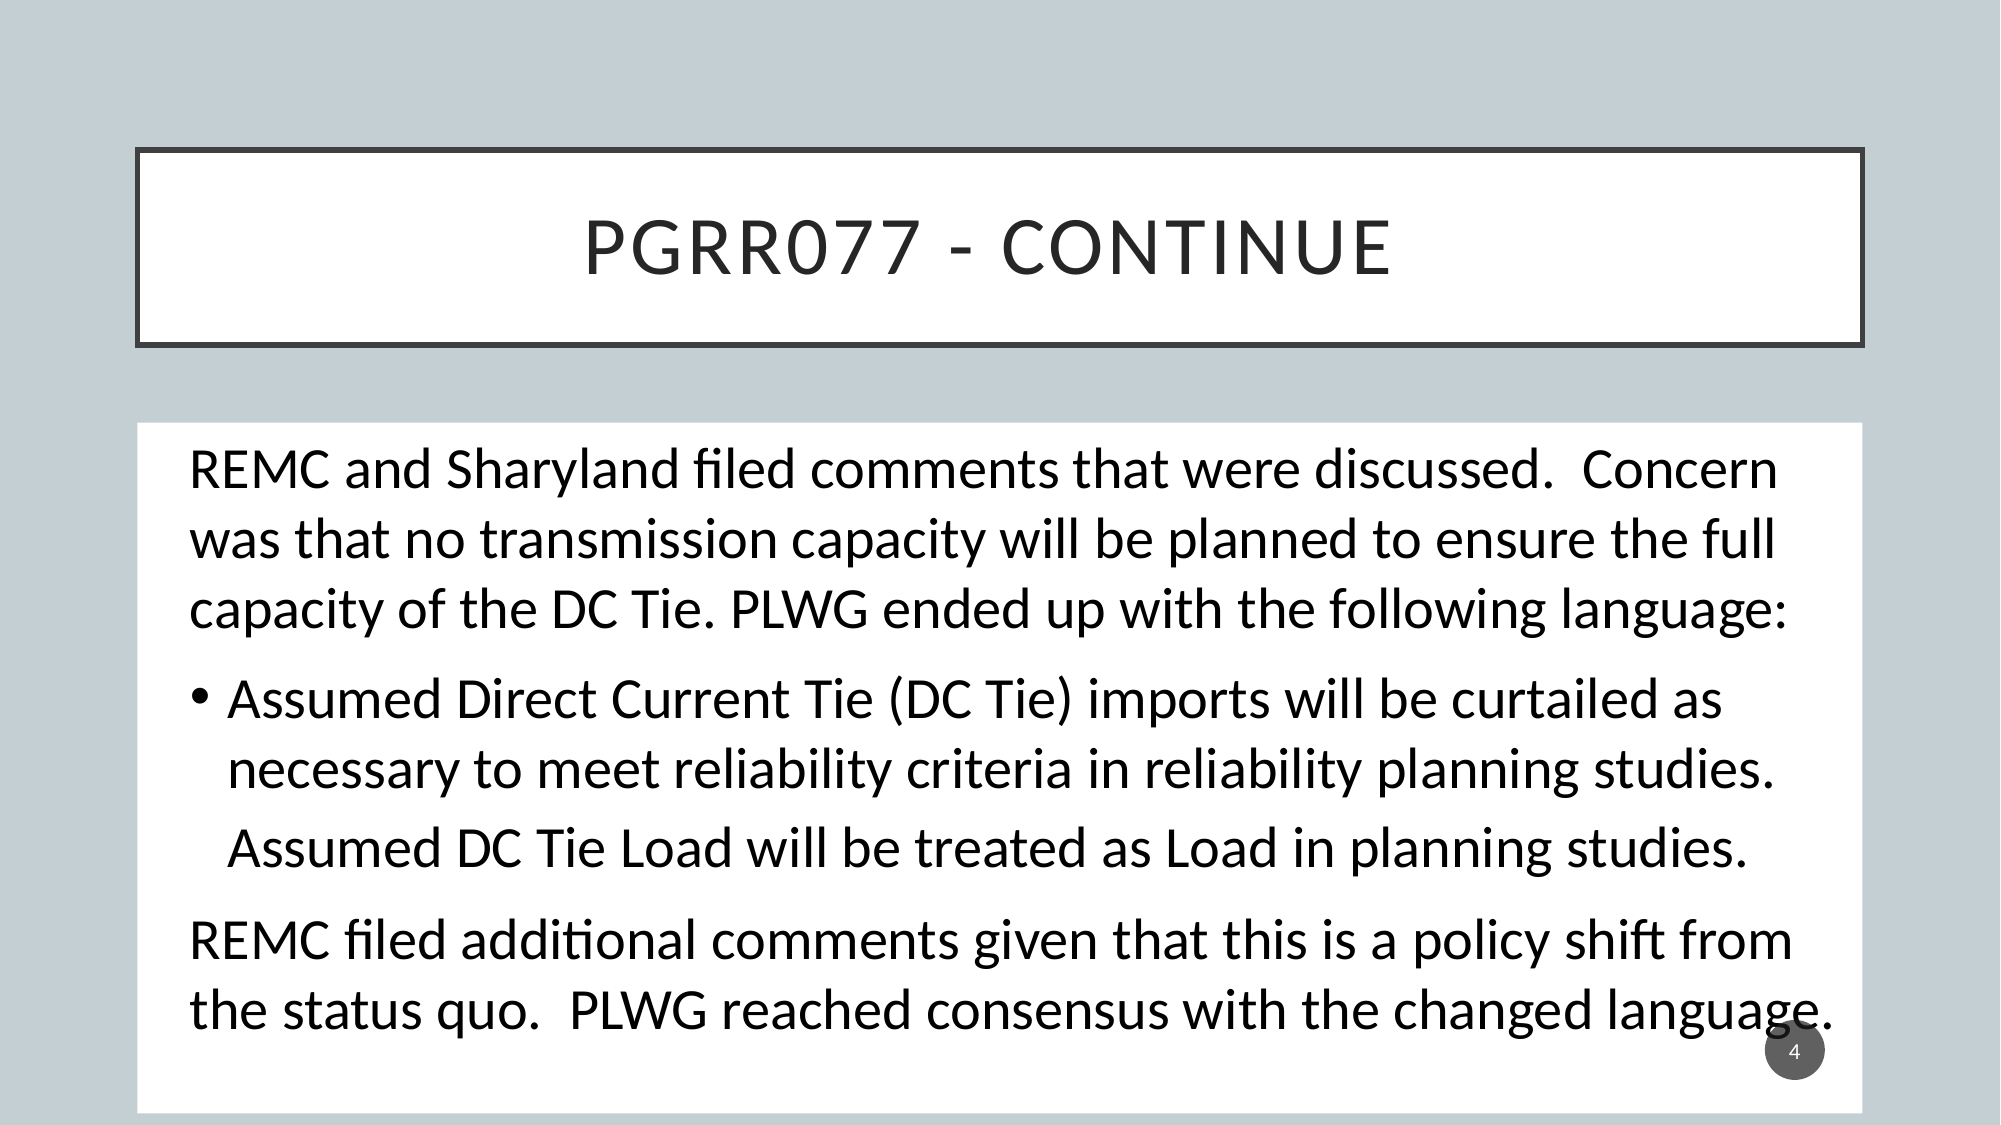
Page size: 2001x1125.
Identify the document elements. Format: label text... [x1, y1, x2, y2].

title PGRR077 - continue [135, 147, 1865, 348]
list REMC and Sharyland filed comments that were discussed. Concern was that no transmission capacity will be planned to ensure the full capacity of the DC Tie. PLWG ended up with the following language: Assumed Direct Current Tie (DC Tie) imports will be curtailed as necessary to meet reliability criteria in reliability planning studies. Assumed DC Tie Load will be treated as Load in planning studies. REMC filed additional comments given that this is a policy shift from the status quo. PLWG reached consensus with the changed language. [137, 422, 1863, 1114]
slide_number 4 [1764, 1019, 1825, 1080]
